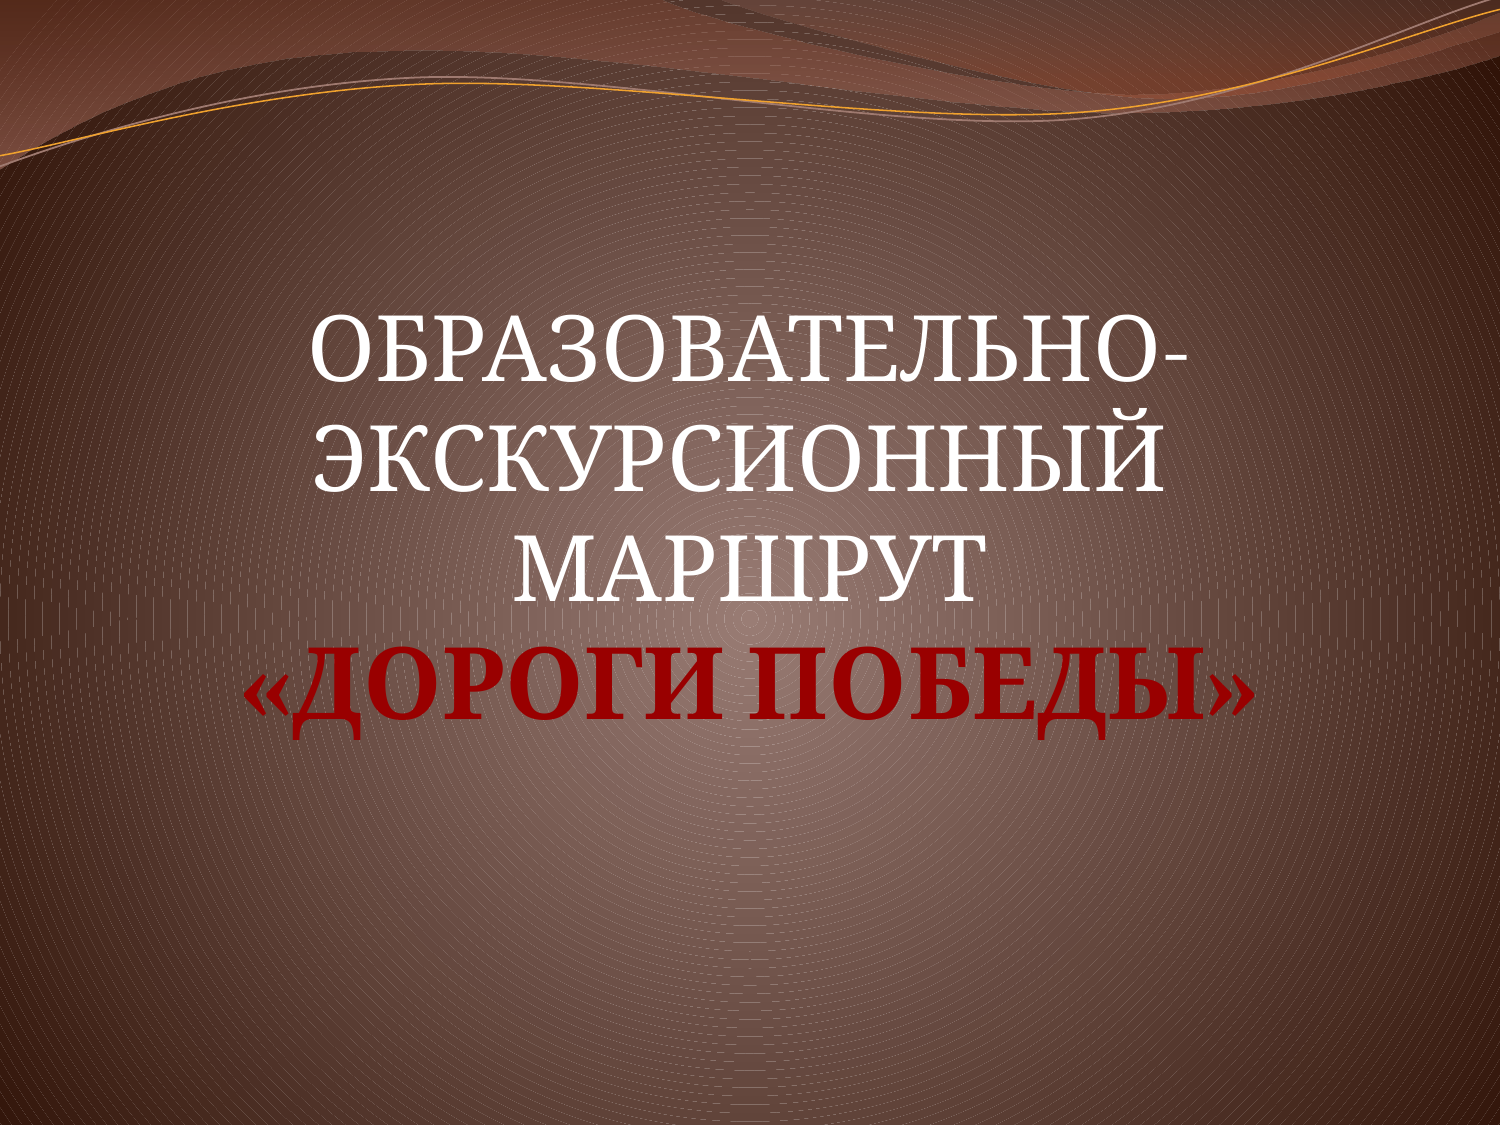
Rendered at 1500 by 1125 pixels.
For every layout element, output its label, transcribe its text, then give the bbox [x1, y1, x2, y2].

text_box ОБРАЗОВАТЕЛЬНО- ЭКСКУРСИОННЫЙ МАРШРУТ «ДОРОГИ ПОБЕДЫ» [70, 82, 1430, 1125]
